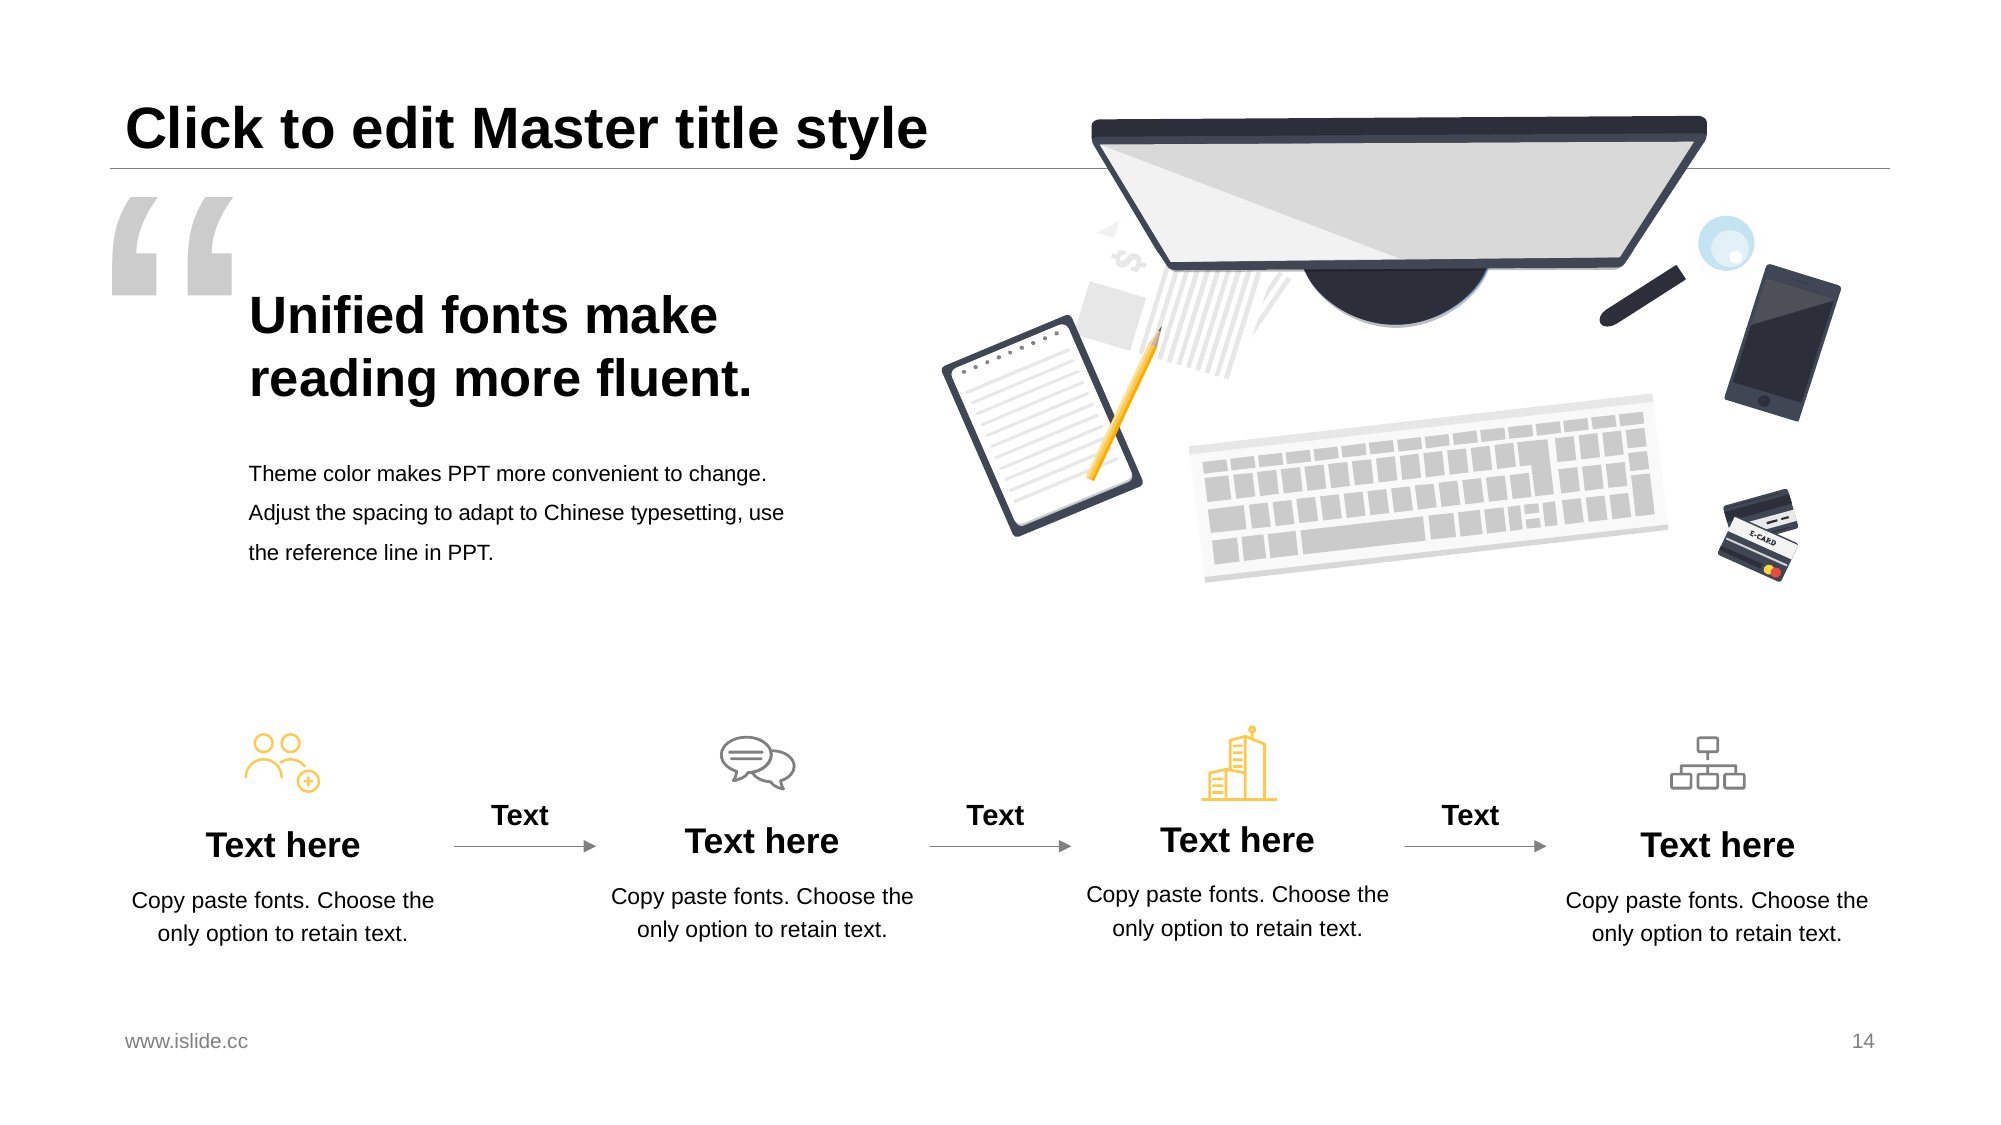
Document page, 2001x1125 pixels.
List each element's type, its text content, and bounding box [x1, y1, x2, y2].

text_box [112, 115, 1889, 964]
footer www.islide.cc [109, 1023, 790, 1058]
slide_number 14 [1412, 1023, 1890, 1058]
title Click to edit Master title style [109, 0, 1890, 169]
